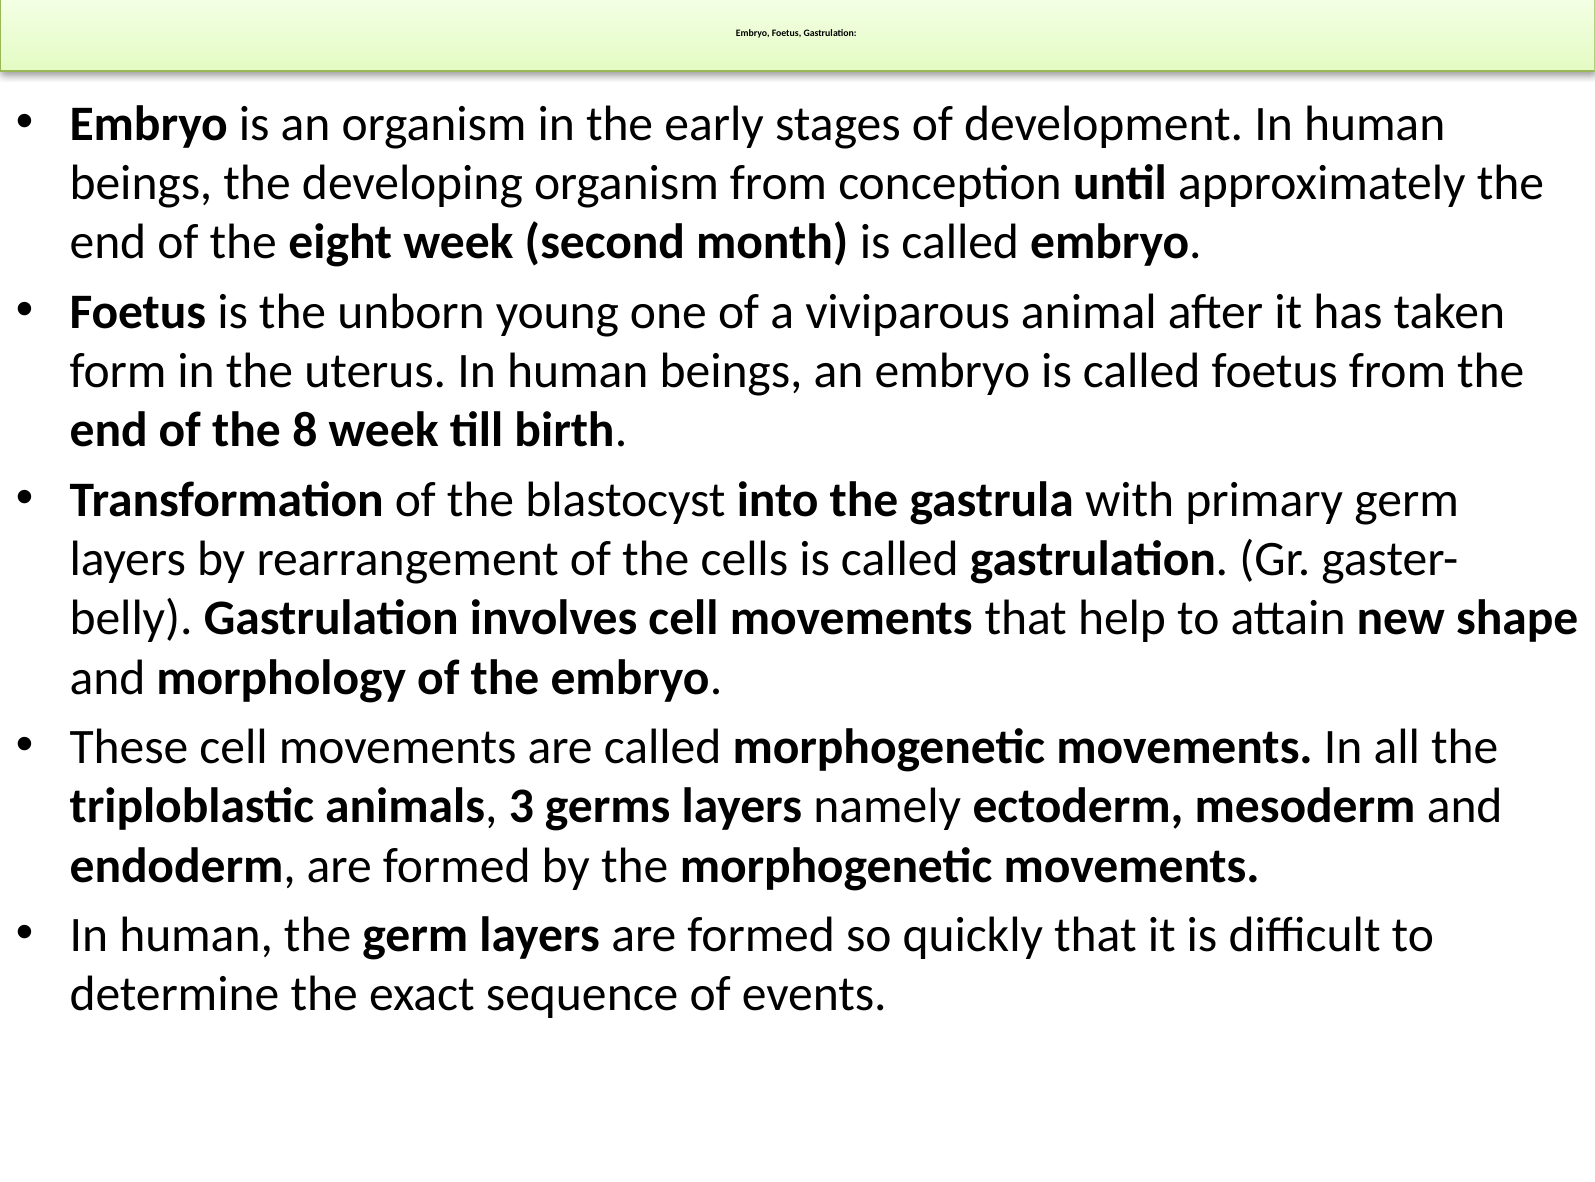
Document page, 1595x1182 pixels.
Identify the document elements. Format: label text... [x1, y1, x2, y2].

list Embryo is an organism in the early stages of development. In human beings, the developing organism from conception until approximately the end of the eight week (second month) is called embryo. Foetus is the unborn young one of a viviparous animal after it has taken form in the uterus. In human beings, an embryo is called foetus from the end of the 8 week till birth. Transformation of the blastocyst into the gastrula with primary germ layers by rearrangement of the cells is called gastrulation. (Gr. gaster- belly). Gastrulation involves cell movements that help to attain new shape and morphology of the embryo. These cell movements are called morphogenetic movements. In all the triploblastic animals, 3 germs layers namely ectoderm, mesoderm and endoderm, are formed by the morphogenetic movements. In human, the germ layers are formed so quickly that it is difficult to determine the exact sequence of events. [0, 82, 1595, 1056]
title Embryo, Foetus, Gastrulation: [0, 0, 1595, 72]
